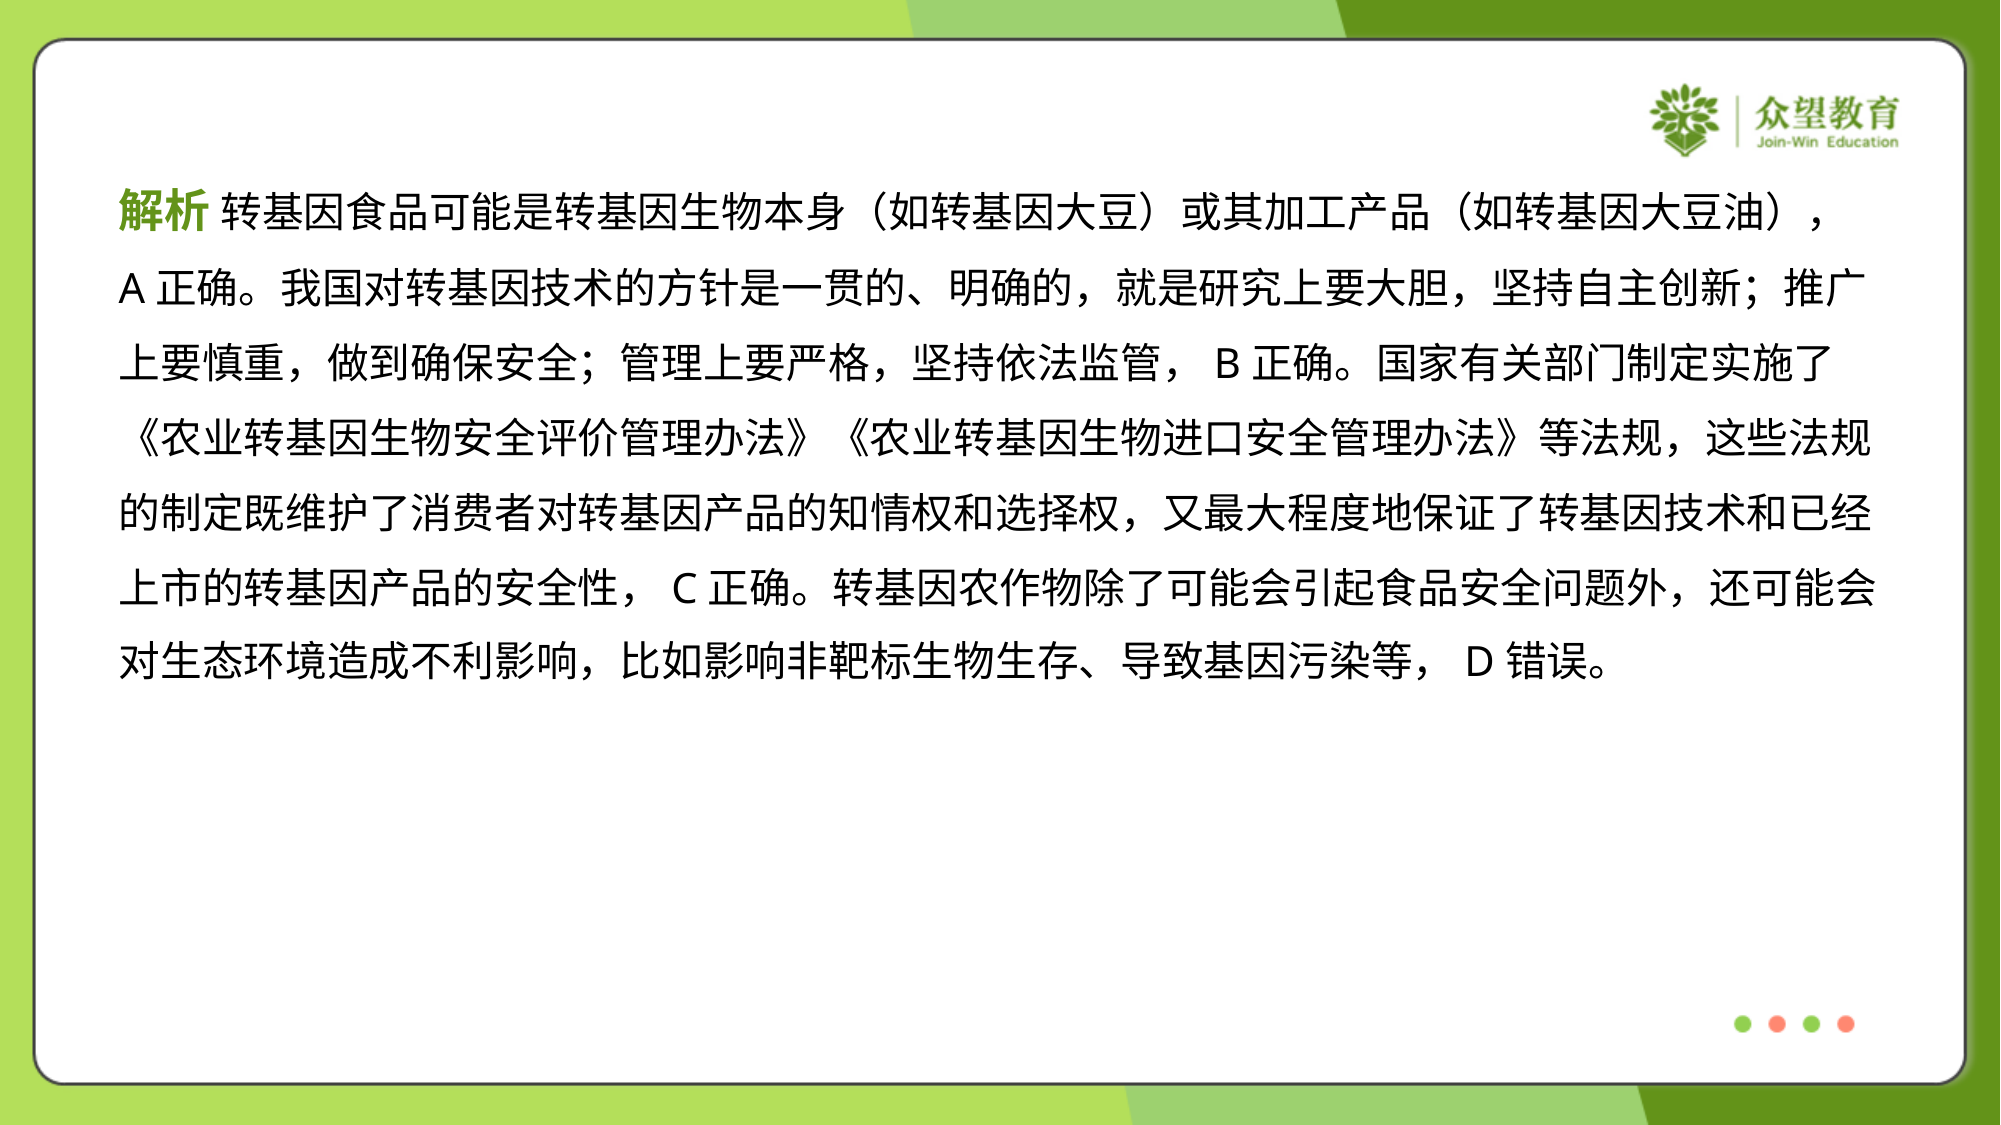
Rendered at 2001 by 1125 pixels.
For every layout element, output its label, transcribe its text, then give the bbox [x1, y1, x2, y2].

picture [0, 0, 2000, 1125]
text_box 解析 转基因食品可能是转基因生物本身（如转基因大豆）或其加工产品（如转基因大豆油）， A正确。我国对转基因技术的方针是一贯的、明确的，就是研究上要大胆，坚持自主创新；推广 上要慎重，做到确保安全；管理上要严格，坚持依法监管，B正确。国家有关部门制定实施了 《农业转基因生物安全评价管理办法》《农业转基因生物进口安全管理办法》等法规，这些法规 的制定既维护了消费者对转基因产品的知情权和选择权，又最大程度地保证了转基因技术和已经 上市的转基因产品的安全性，C正确。转基因农作物除了可能会引起食品安全问题外，还可能会 对生态环境造成不利影响，比如影响非靶标生物生存、导致基因污染等，D错误。 [118, 159, 1883, 677]
